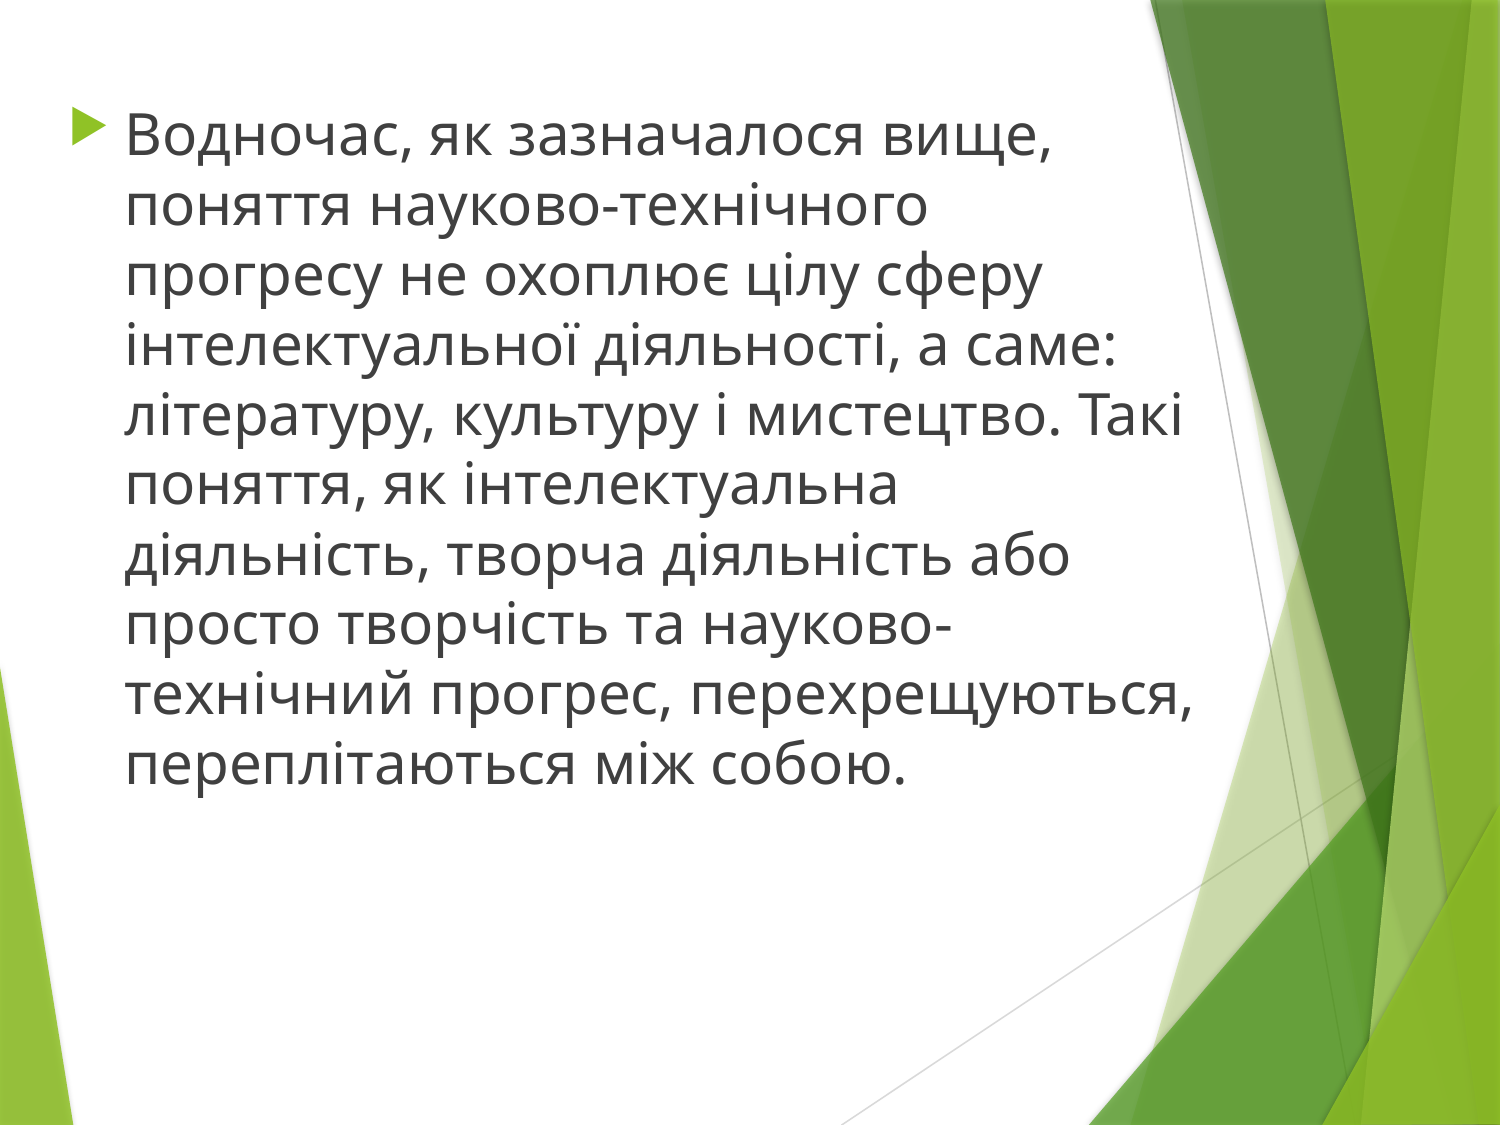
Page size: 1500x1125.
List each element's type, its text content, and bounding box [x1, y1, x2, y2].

list Водночас, як зазначалося вище, поняття науково-технічного прогресу не охоплює цілу сферу інтелектуальної діяльності, а саме: літературу, культуру і мистецтво. Такі поняття, як інтелектуальна діяльність, творча діяльність або просто творчість та науково-технічний прогрес, перехрещуються, переплітаються між собою. [53, 90, 1211, 991]
